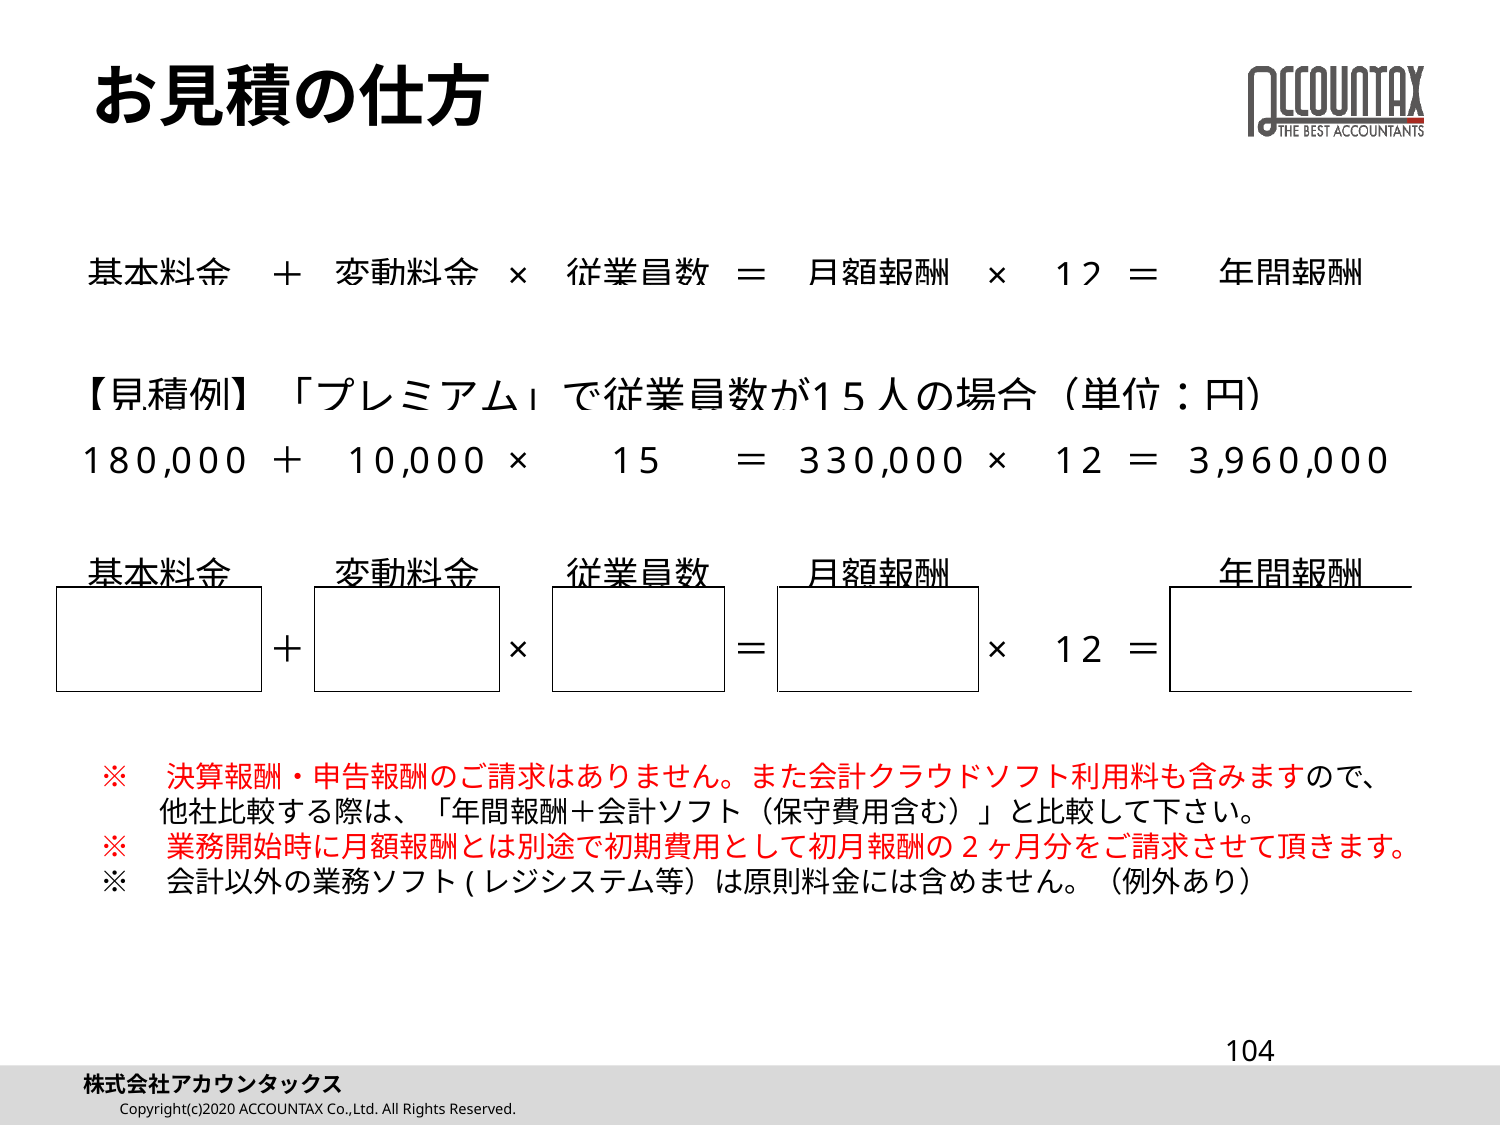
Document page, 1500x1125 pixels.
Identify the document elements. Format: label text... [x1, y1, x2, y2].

text_box ※ 決算報酬・申告報酬のご請求はありません。また会計クラウドソフト利用料も含みますので、 他社比較する際は、「年間報酬＋会計ソフト（保守費用含む）」と比較して下さい。 ※ 業務開始時に月額報酬とは別途で初期費用として初月報酬の2ヶ月分をご請求させて頂きます。 ※ 会計以外の業務ソフト(レジシステム等）は原則料金には含めません。（例外あり） [85, 751, 1436, 906]
slide_number 104 [1074, 1024, 1425, 1103]
picture [1353, 66, 1424, 137]
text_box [55, 243, 1414, 693]
title お見積の仕方 [76, 31, 1353, 157]
